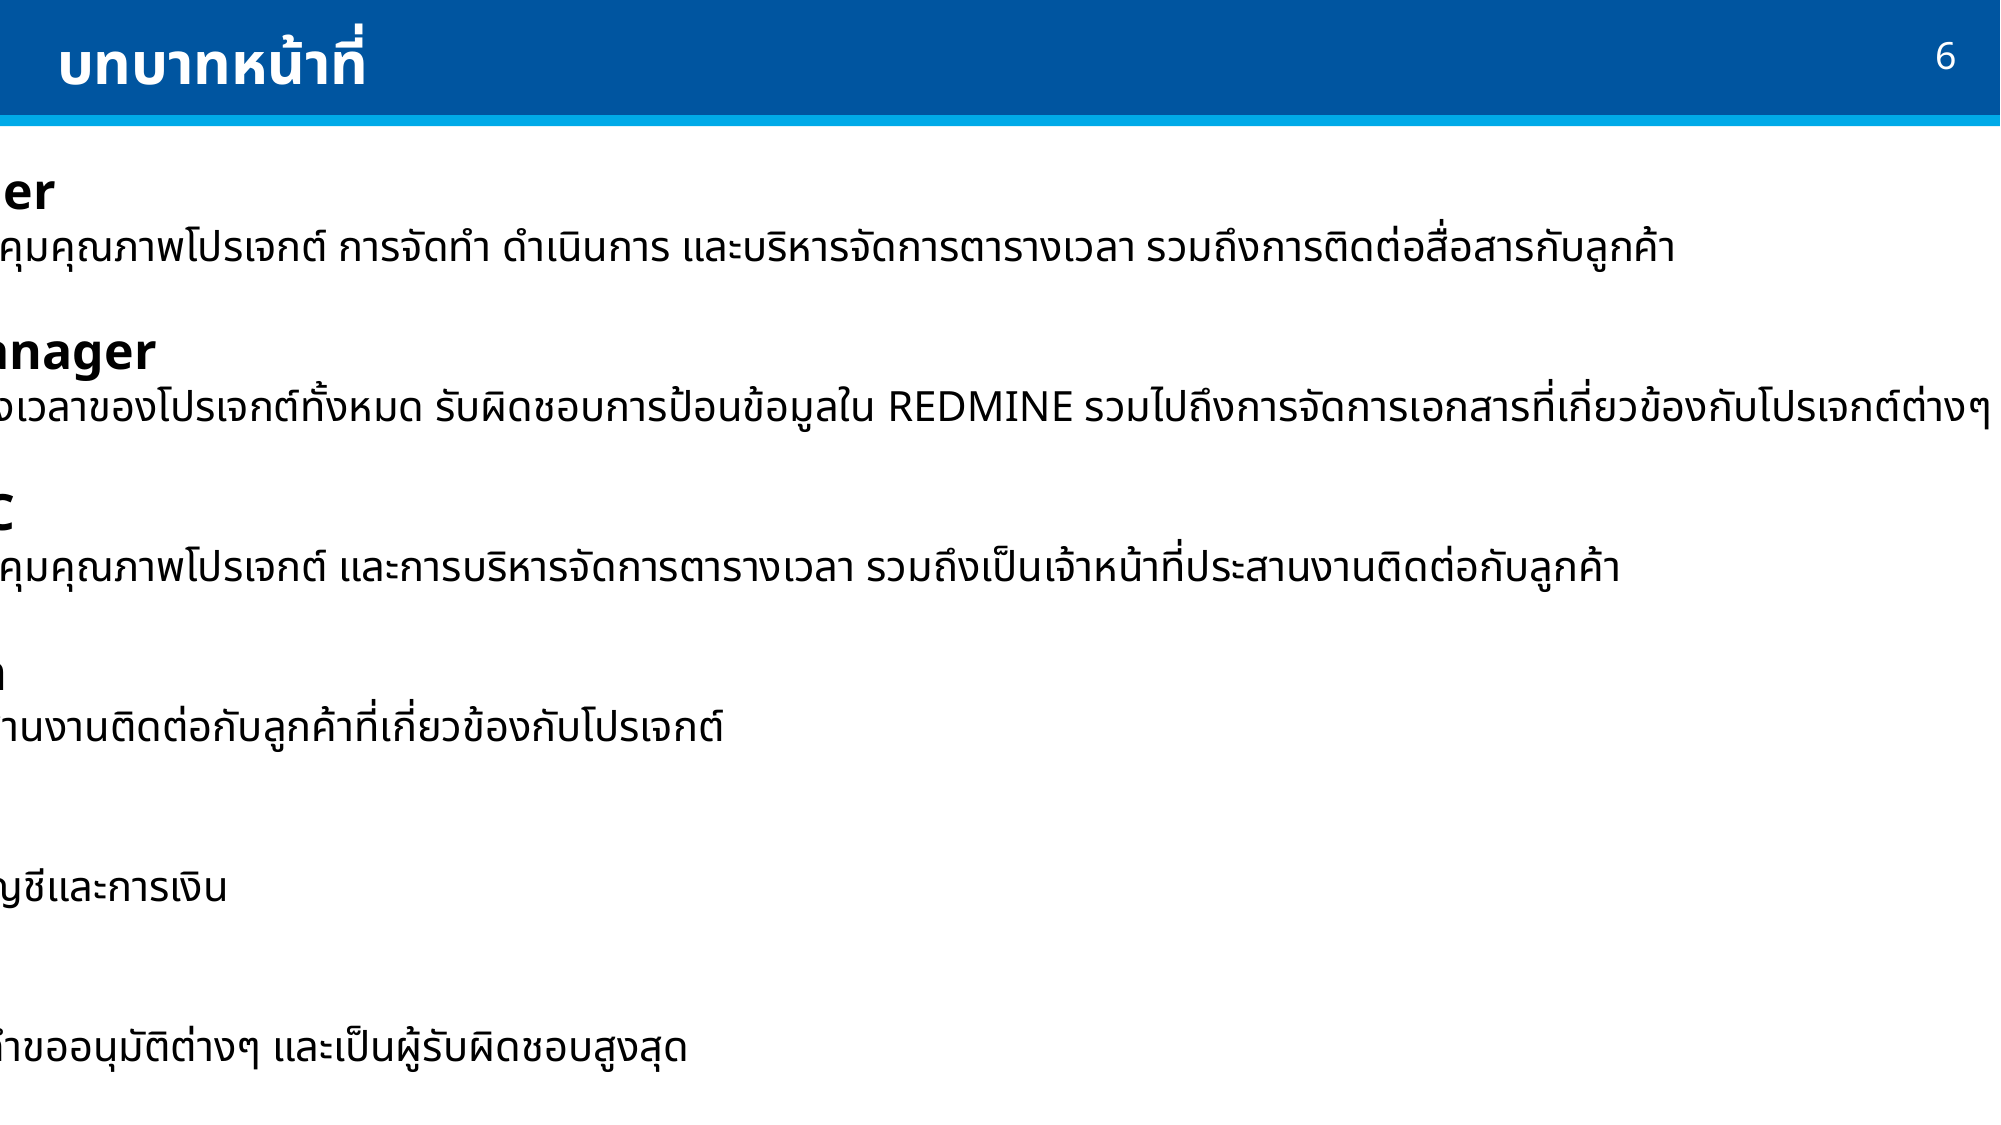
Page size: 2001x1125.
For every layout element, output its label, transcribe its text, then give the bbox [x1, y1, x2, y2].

title บทบาทหน้าที่ [42, 17, 1768, 97]
text_box Project Leader รับผิดชอบการควบคุมคุณภาพโปรเจกต์ การจัดทำ ดำเนินการ และบริหารจัดการตารางเวลา รวมถึงการติดต่อสื่อสารกับลูกค้า Schedule Manager บริหารจัดการตารางเวลาของโปรเจกต์ทั้งหมด รับผิดชอบการป้อนข้อมูลใน REDMINE รวมไปถึงการจัดการเอกสารที่เกี่ยวข้องกับโปรเจกต์ต่างๆ Japanese PIC รับผิดชอบการควบคุมคุณภาพโปรเจกต์ และการบริหารจัดการตารางเวลา รวมถึงเป็นเจ้าหน้าที่ประสานงานติดต่อกับลูกค้า Sales person ทำหน้าที่เป็นผู้ประสานงานติดต่อกับลูกค้าที่เกี่ยวข้องกับโปรเจกต์ Accounting ผู้รับผิดชอบด้านบัญชีและการเงิน CEO / CTO อนุมัติเอกสารและคำขออนุมัติต่างๆ และเป็นผู้รับผิดชอบสูงสุด [0, 152, 2000, 1078]
